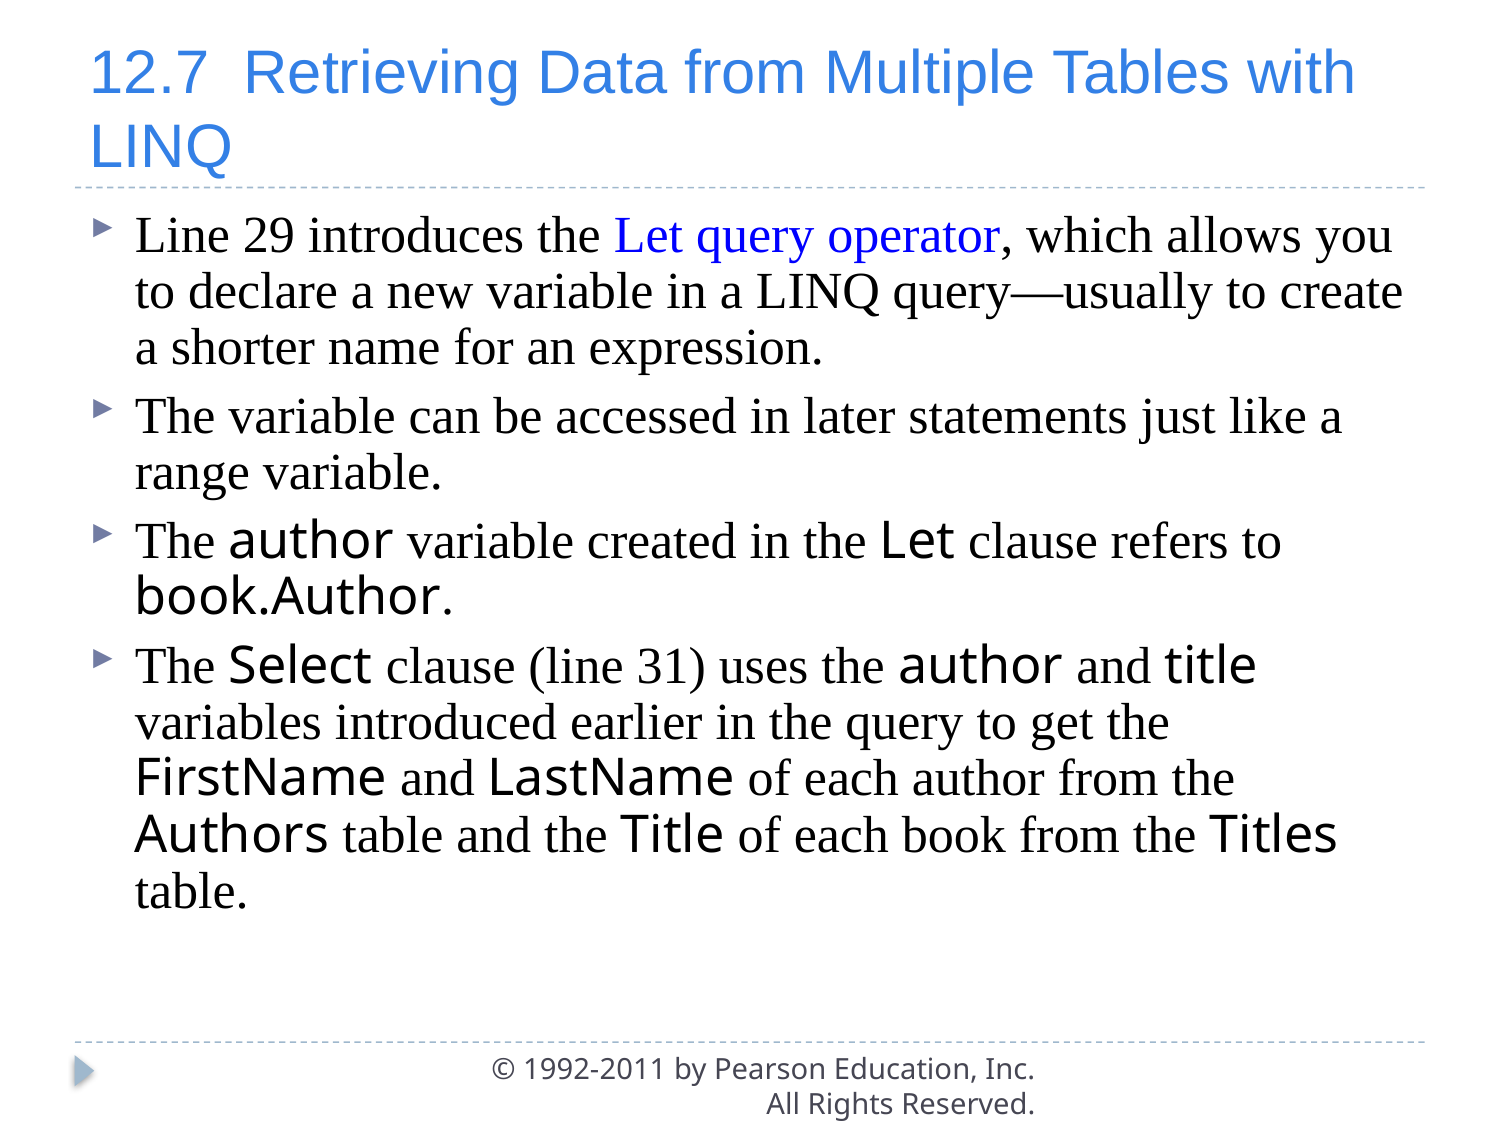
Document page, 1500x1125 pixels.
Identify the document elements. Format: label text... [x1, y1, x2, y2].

footer © 1992-2011 by Pearson Education, Inc. All Rights Reserved. [475, 1042, 1051, 1103]
title 12.7 Retrieving Data from Multiple Tables with LINQ [75, 24, 1425, 188]
list Line 29 introduces the Let query operator, which allows you to declare a new variable in a LINQ query—usually to create a shorter name for an expression. The variable can be accessed in later statements just like a range variable. The author variable created in the Let clause refers to book.Author. The Select clause (line 31) uses the author and title variables introduced earlier in the query to get the FirstName and LastName of each author from the Authors table and the Title of each book from the Titles table. [75, 200, 1425, 1006]
